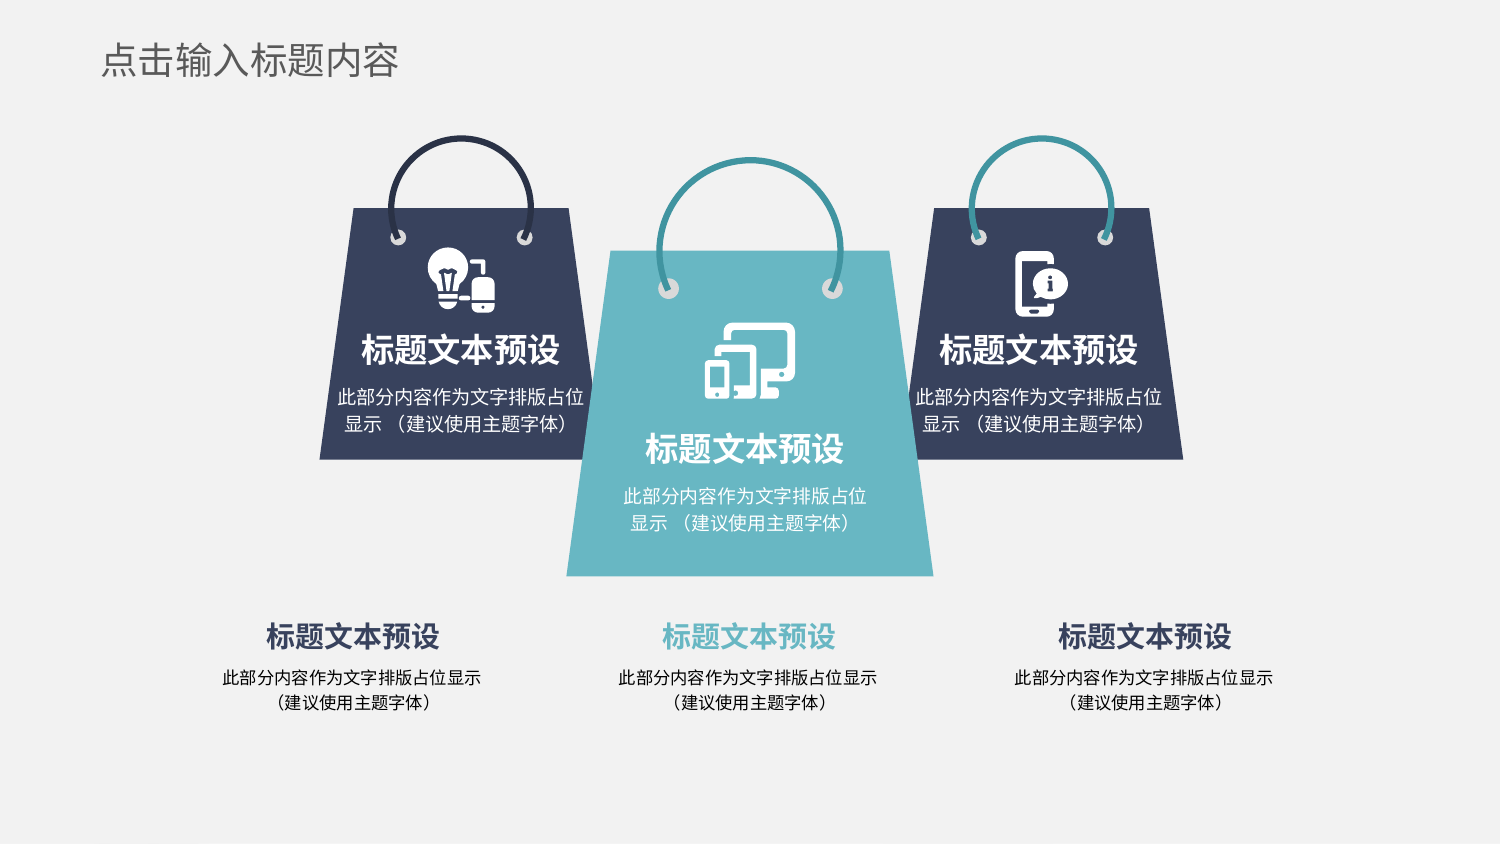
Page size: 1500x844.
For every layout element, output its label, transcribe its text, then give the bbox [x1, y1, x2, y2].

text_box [319, 137, 1184, 577]
text_box 点击输入标题内容 [100, 28, 450, 91]
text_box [217, 617, 1283, 724]
